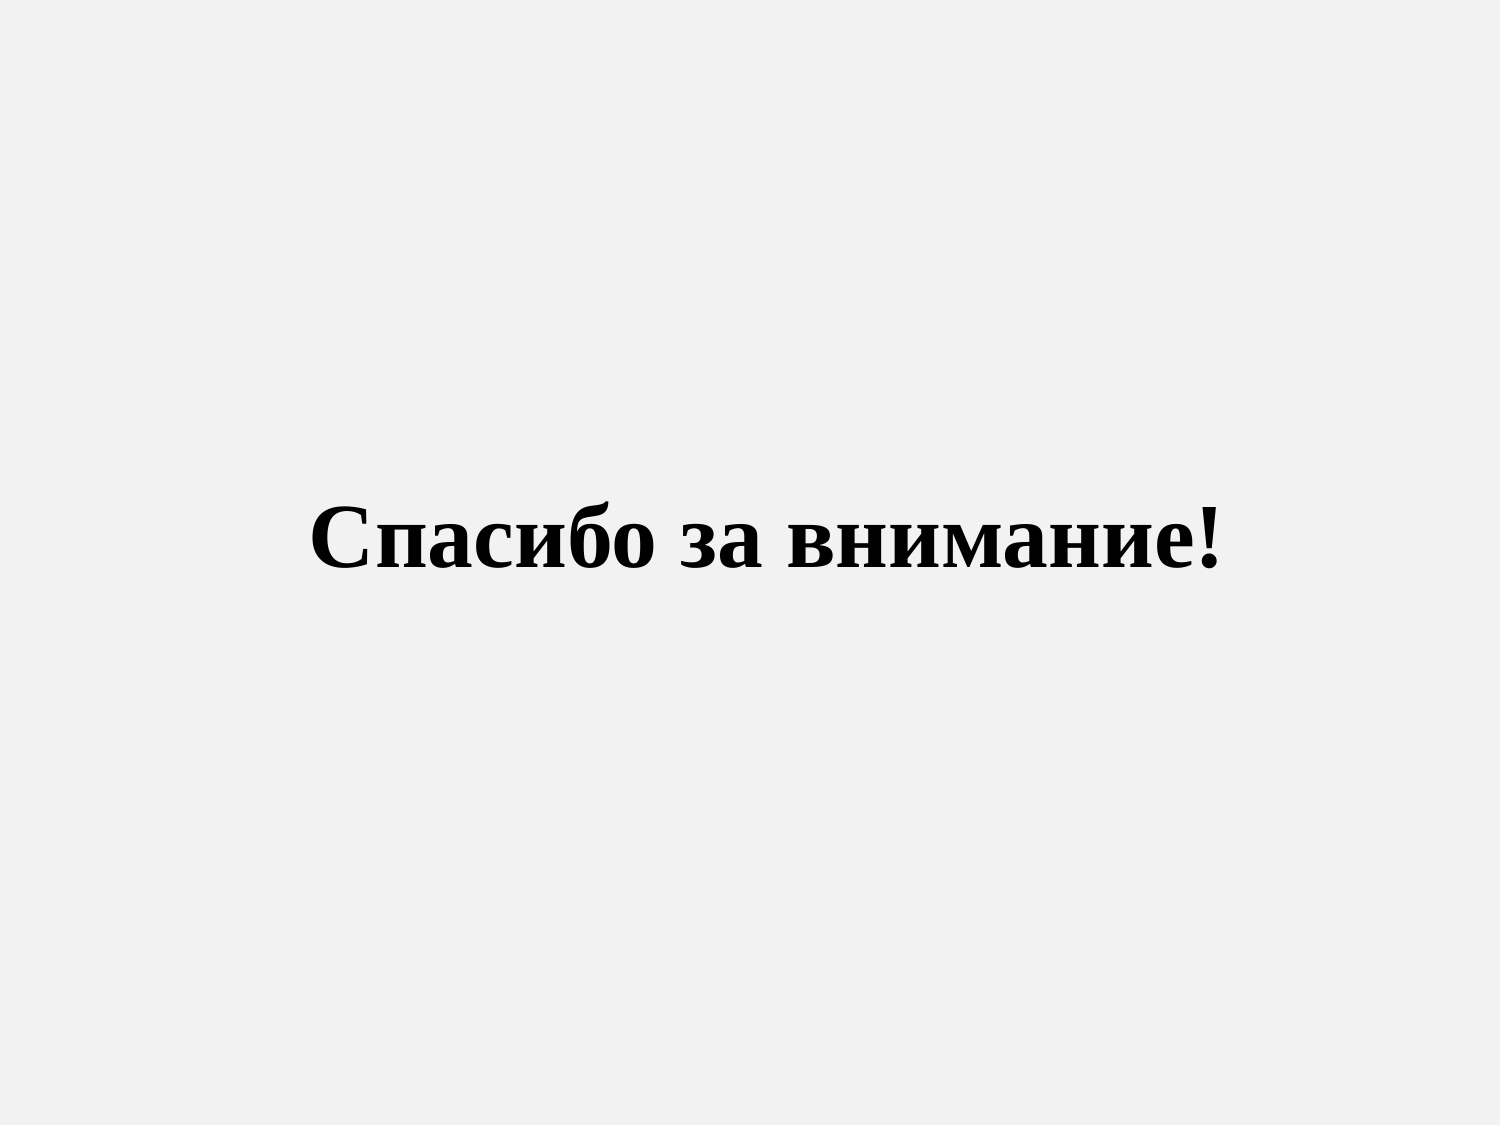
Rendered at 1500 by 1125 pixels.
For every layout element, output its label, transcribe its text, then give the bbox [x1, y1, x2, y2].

text_box Спасибо за внимание! [194, 467, 1341, 593]
